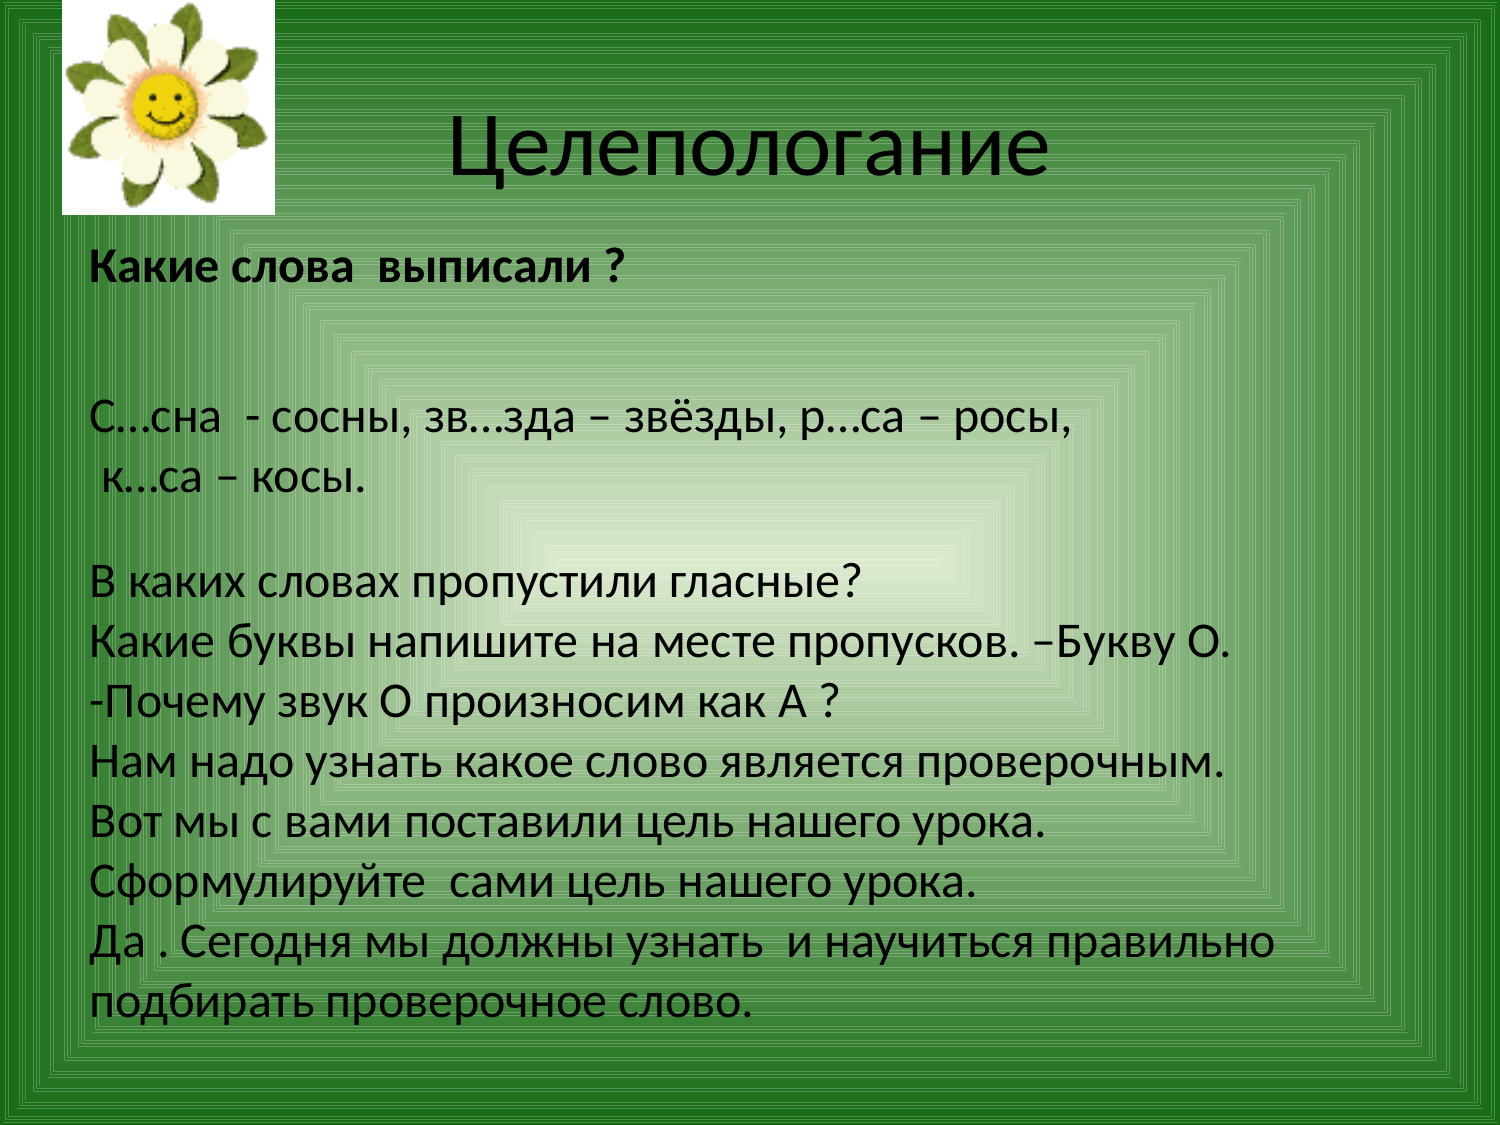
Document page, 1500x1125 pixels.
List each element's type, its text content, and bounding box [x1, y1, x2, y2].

title Целепологание [271, 45, 1425, 224]
picture [62, 0, 275, 215]
text_box Какие слова выписали ? С…сна - сосны, зв…зда – звёзды, р…са – росы, к…са – косы. В каких словах пропустили гласные? Какие буквы напишите на месте пропусков. –Букву О. -Почему звук О произносим как А ? Нам надо узнать какое слово является проверочным. Вот мы с вами поставили цель нашего урока. Сформулируйте сами цель нашего урока. Да . Сегодня мы должны узнать и научиться правильно подбирать проверочное слово. [74, 224, 1425, 1035]
